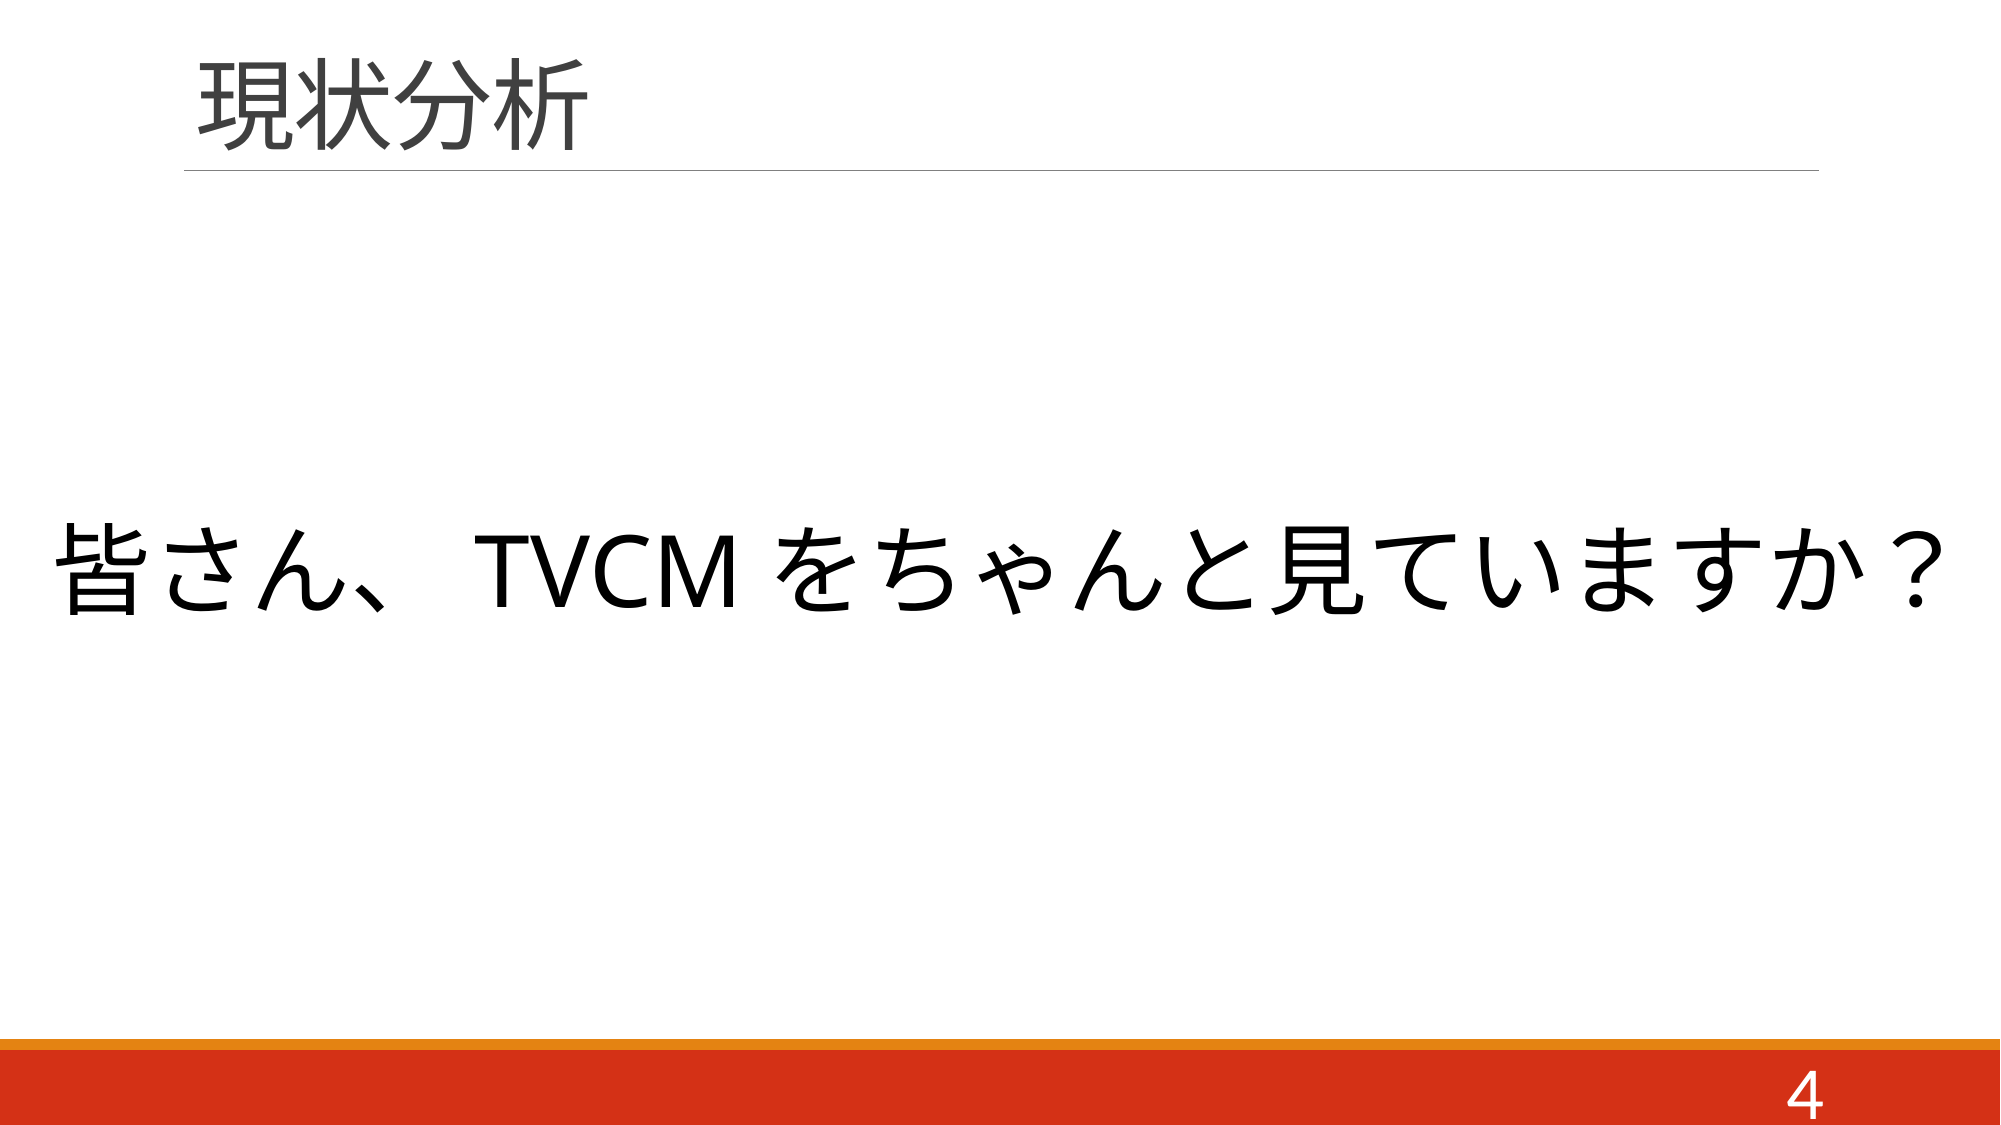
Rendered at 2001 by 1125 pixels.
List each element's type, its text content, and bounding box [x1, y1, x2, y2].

slide_number 4 [1624, 1059, 1840, 1120]
text_box 皆さん、TVCMをちゃんと見ていますか？ [18, 499, 2000, 635]
title 現状分析 [180, 28, 1830, 171]
